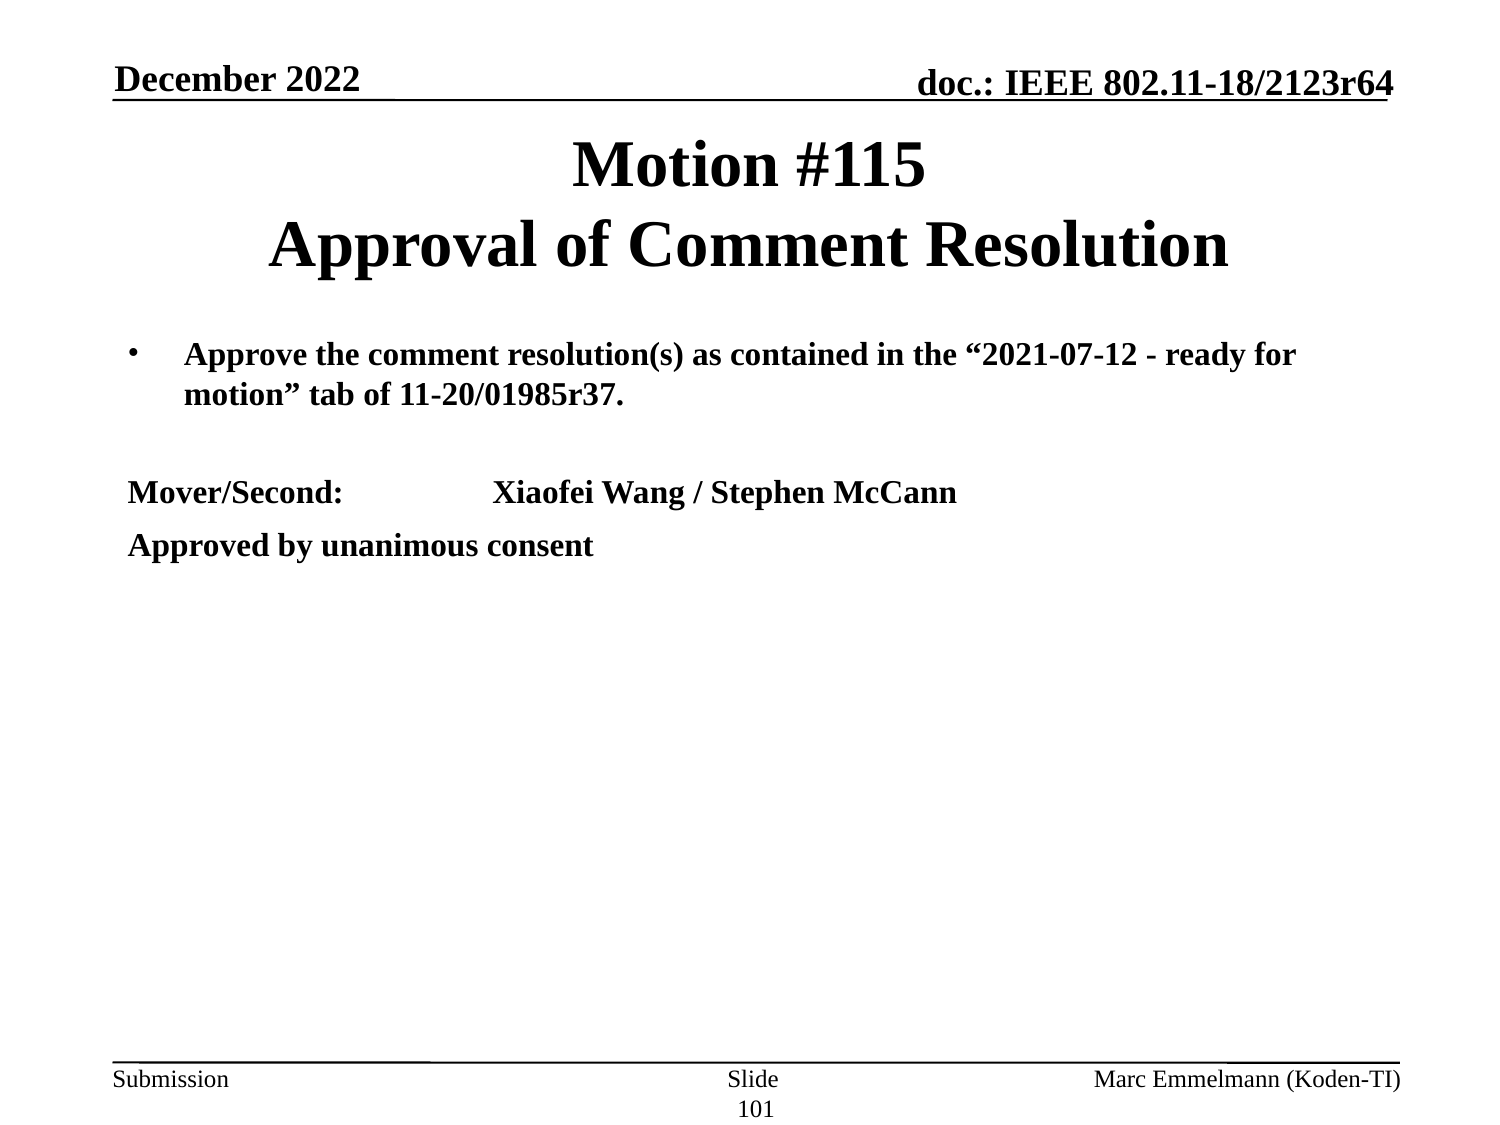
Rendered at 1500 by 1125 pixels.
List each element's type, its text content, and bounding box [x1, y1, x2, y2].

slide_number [114, 54, 423, 100]
list Approve the comment resolution(s) as contained in the “2021-07-12 - ready for motion” tab of 11-20/01985r37. Mover/Second: Xiaofei Wang / Stephen McCann Approved by unanimous consent [112, 324, 1388, 1000]
title Motion #115 Approval of Comment Resolution [112, 112, 1388, 288]
footer Marc Emmelmann (Koden-TI) [878, 1061, 1402, 1093]
slide_number Slide 101 [712, 1061, 800, 1123]
